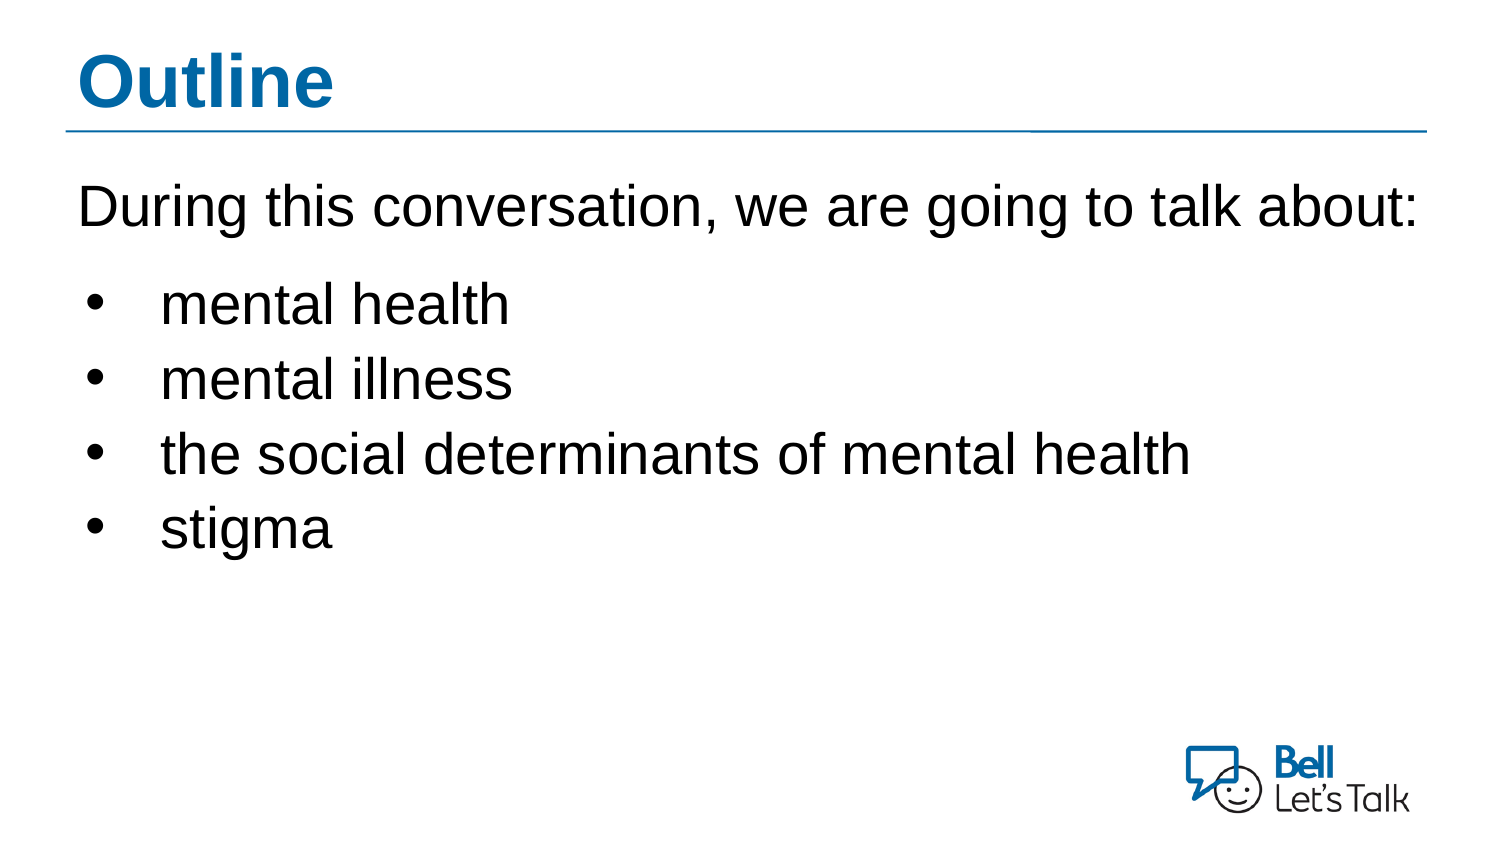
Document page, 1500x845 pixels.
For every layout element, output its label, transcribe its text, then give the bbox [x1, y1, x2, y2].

picture [1185, 742, 1410, 814]
title Outline [62, 15, 1433, 123]
list During this conversation, we are going to talk about: mental health mental illness the social determinants of mental health stigma [62, 156, 1446, 720]
